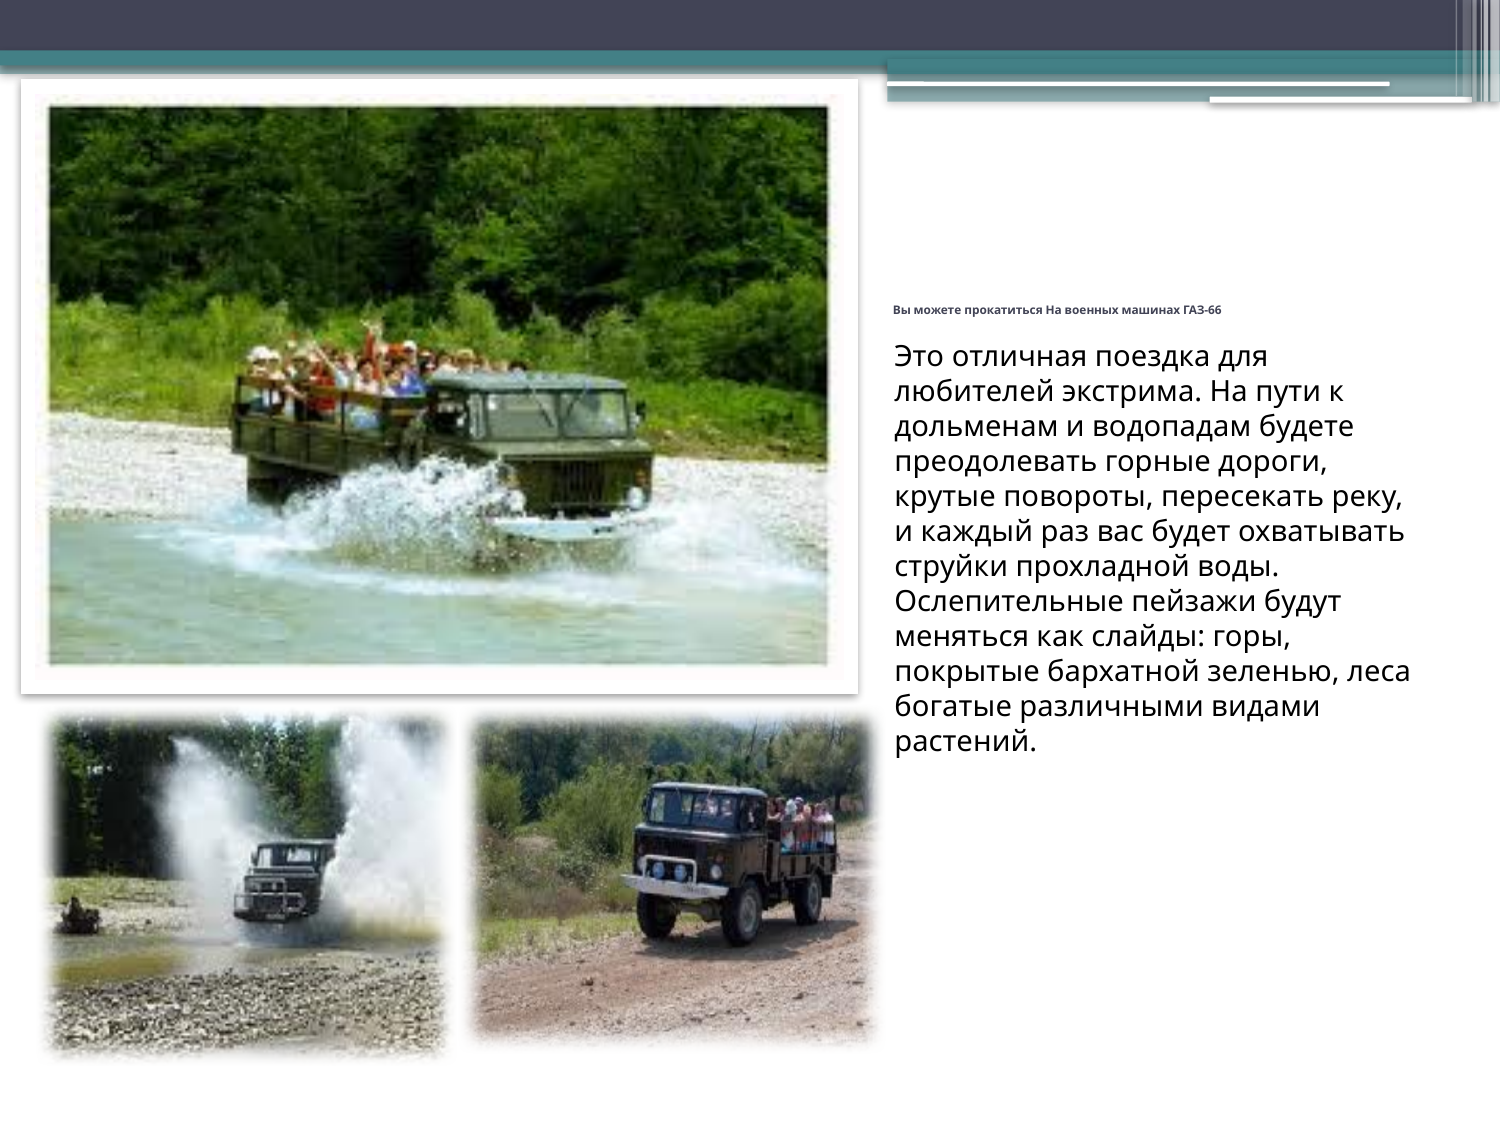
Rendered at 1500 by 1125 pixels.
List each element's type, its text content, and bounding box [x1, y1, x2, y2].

picture [34, 93, 844, 680]
picture [458, 702, 887, 1055]
list Это отличная поездка для любителей экстрима. На пути к дольменам и водопадам будете преодолевать горные дороги, крутые повороты, пересекать реку, и каждый раз вас будет охватывать струйки прохладной воды. Ослепительные пейзажи будут меняться как слайды: горы, покрытые бархатной зеленью, леса богатые различными видами растений. [878, 329, 1434, 1088]
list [34, 702, 458, 1067]
title Вы можете прокатиться На военных машинах ГАЗ-66 [878, 180, 1434, 325]
